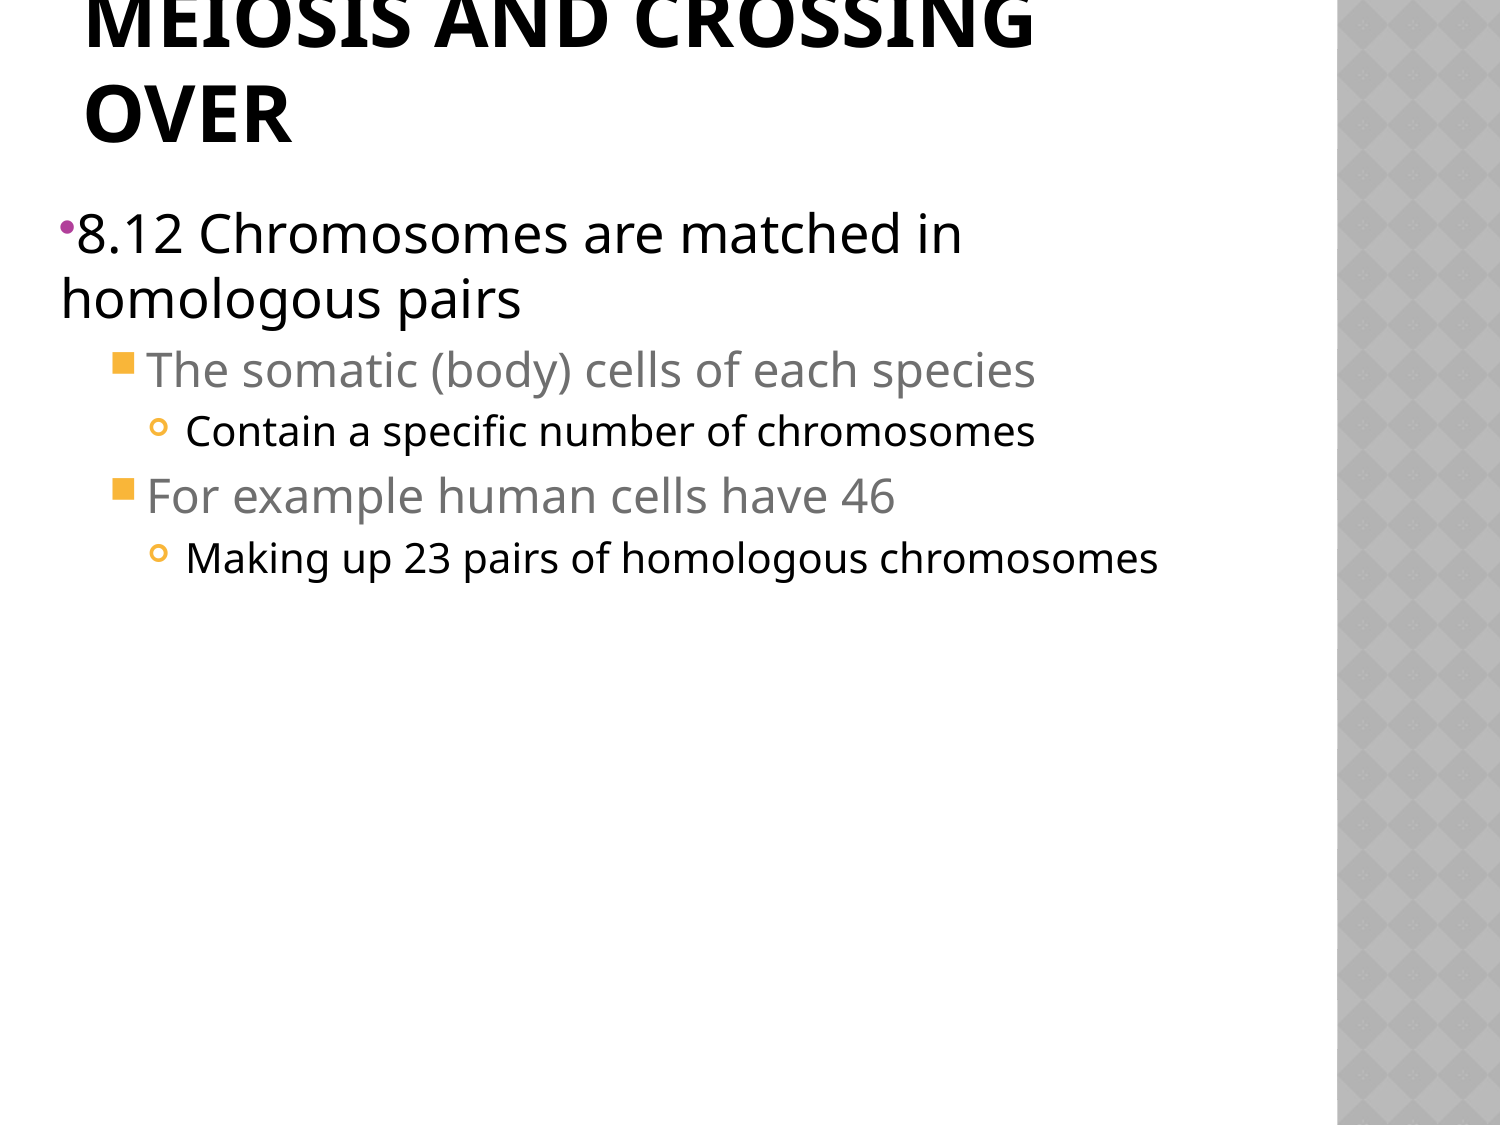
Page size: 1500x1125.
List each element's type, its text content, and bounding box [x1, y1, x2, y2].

list 8.12 Chromosomes are matched in homologous pairs The somatic (body) cells of each species Contain a specific number of chromosomes For example human cells have 46 Making up 23 pairs of homologous chromosomes [45, 191, 1244, 879]
title MEIOSIS AND CROSSING OVER [75, 0, 1263, 159]
